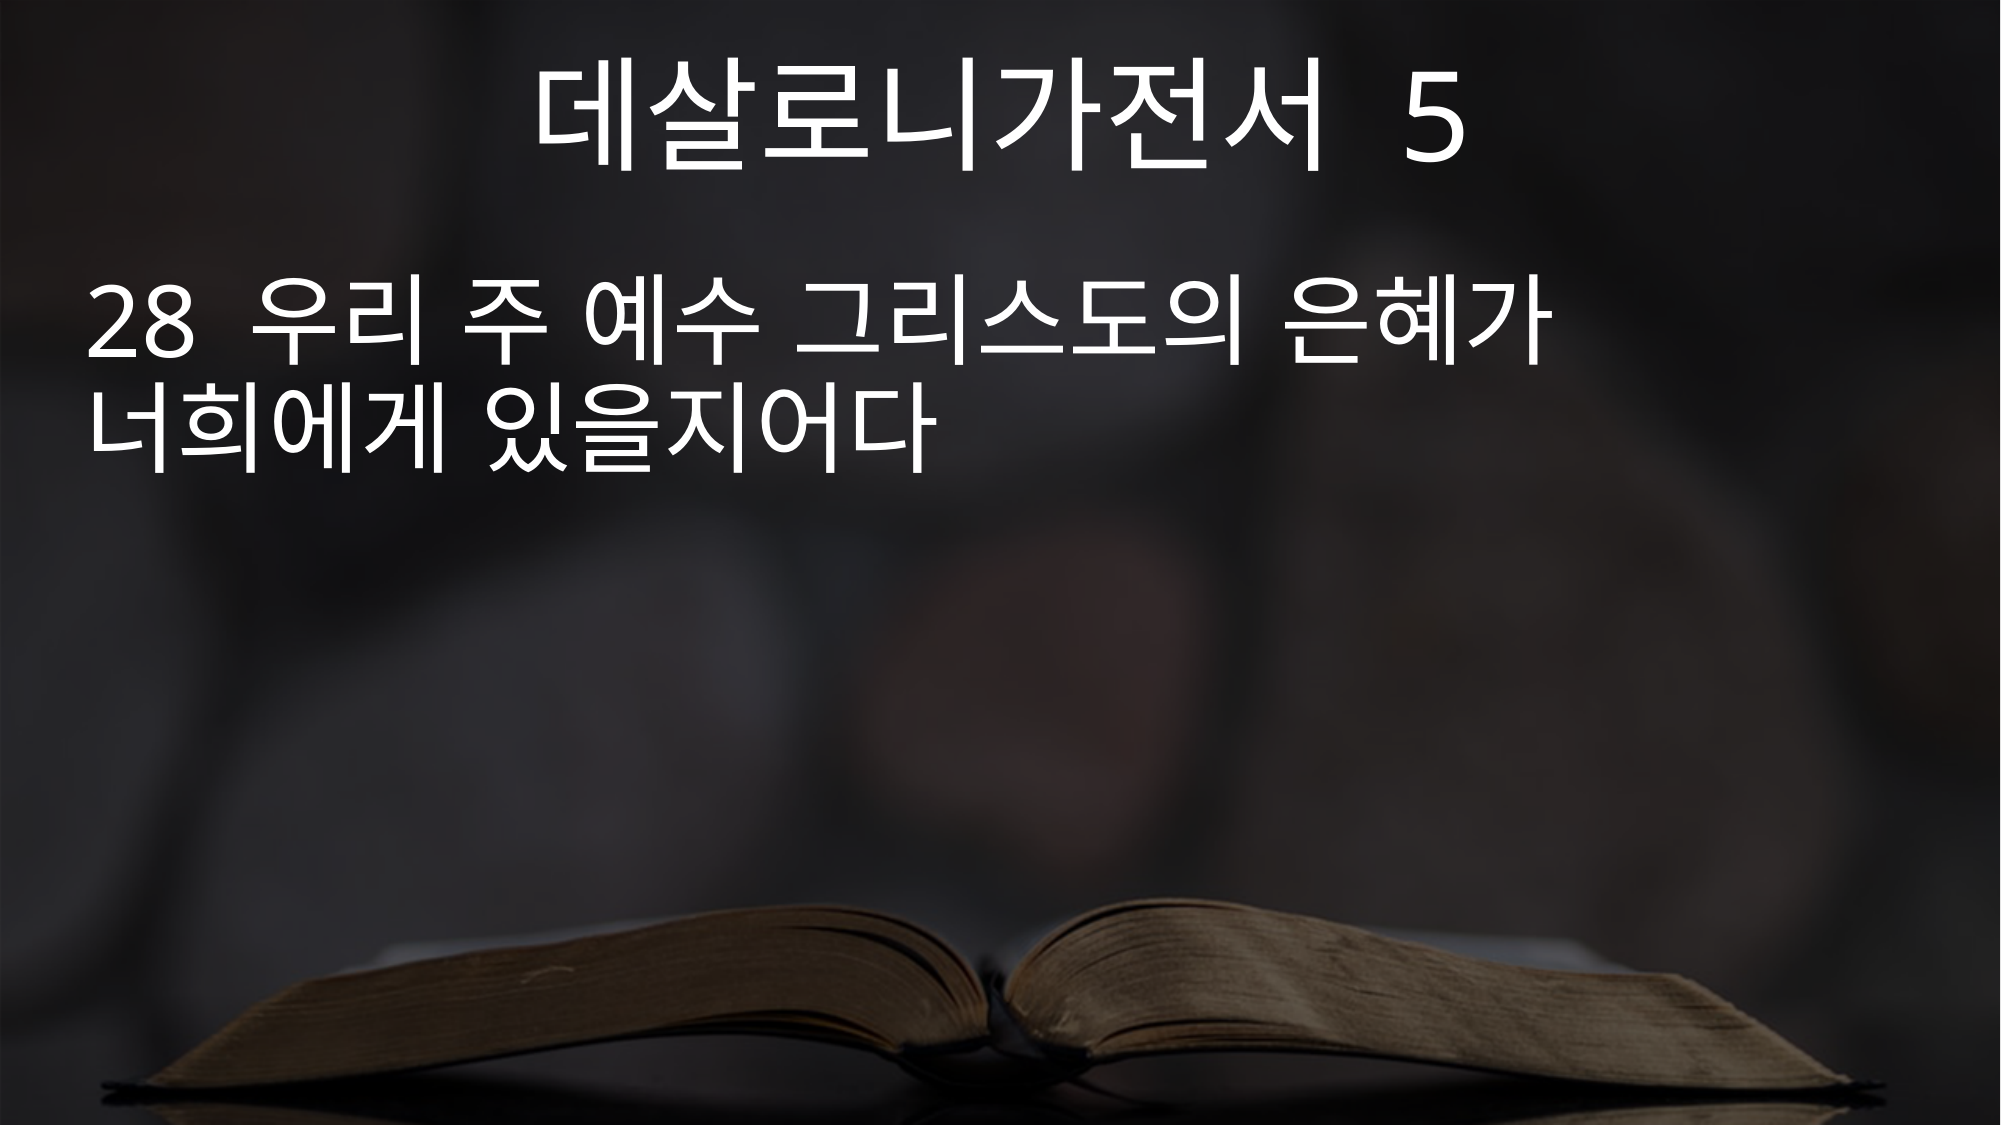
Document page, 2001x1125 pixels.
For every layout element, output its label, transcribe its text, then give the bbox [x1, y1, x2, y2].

list 28 우리 주 예수 그리스도의 은혜가 너희에게 있을지어다 [69, 263, 1953, 423]
footer 데살로니가전서 5 [0, 32, 2000, 192]
picture [0, 0, 2001, 1125]
